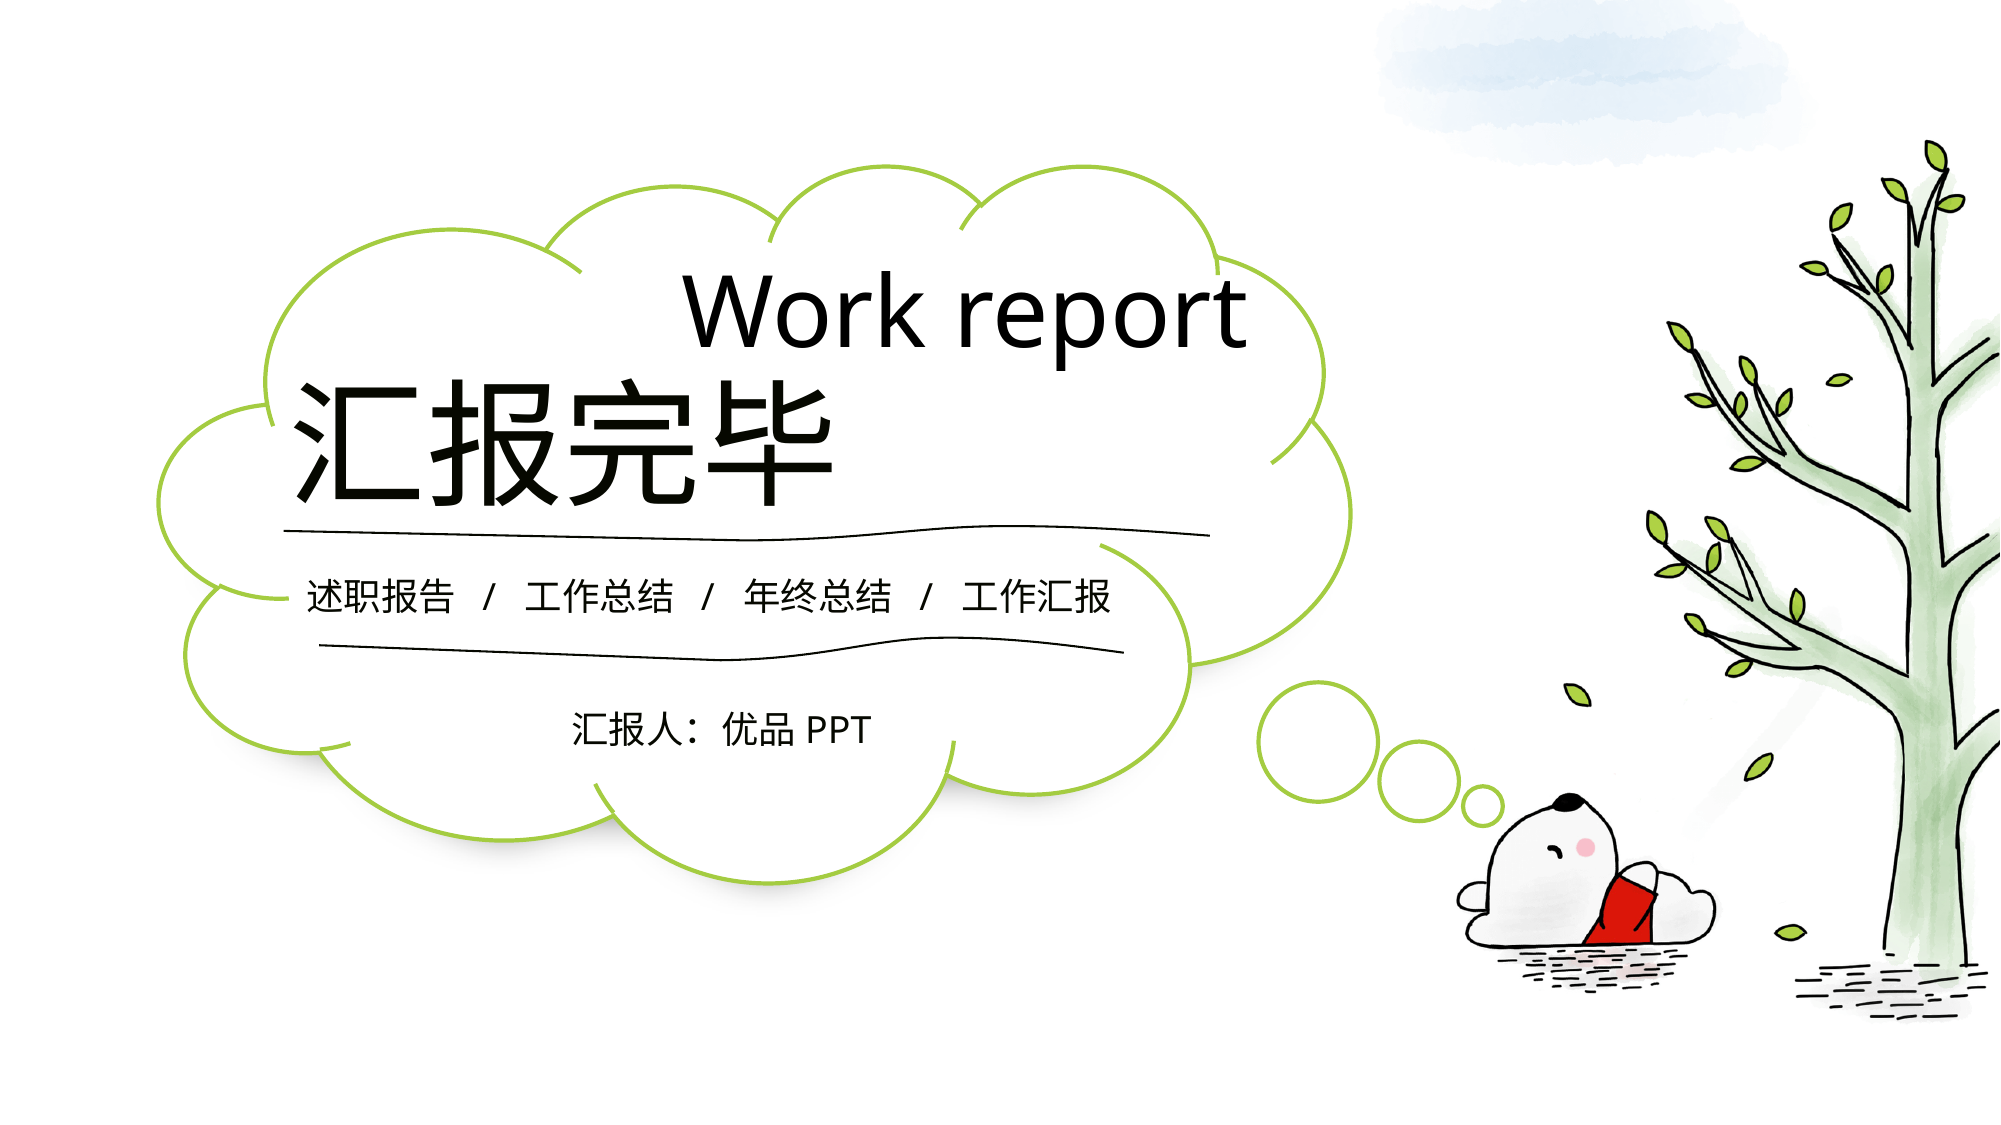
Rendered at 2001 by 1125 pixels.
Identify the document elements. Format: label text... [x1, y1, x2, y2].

text_box [319, 636, 1124, 662]
text_box Work report [666, 240, 1264, 375]
picture [1367, 0, 2000, 1125]
text_box 汇报人：优品PPT [497, 698, 946, 759]
text_box [283, 525, 1210, 542]
text_box 汇报完毕 [273, 350, 1276, 531]
text_box [1257, 681, 1367, 803]
text_box [157, 165, 1352, 885]
text_box 述职报告 / 工作总结 / 年终总结 / 工作汇报 [208, 565, 1210, 626]
